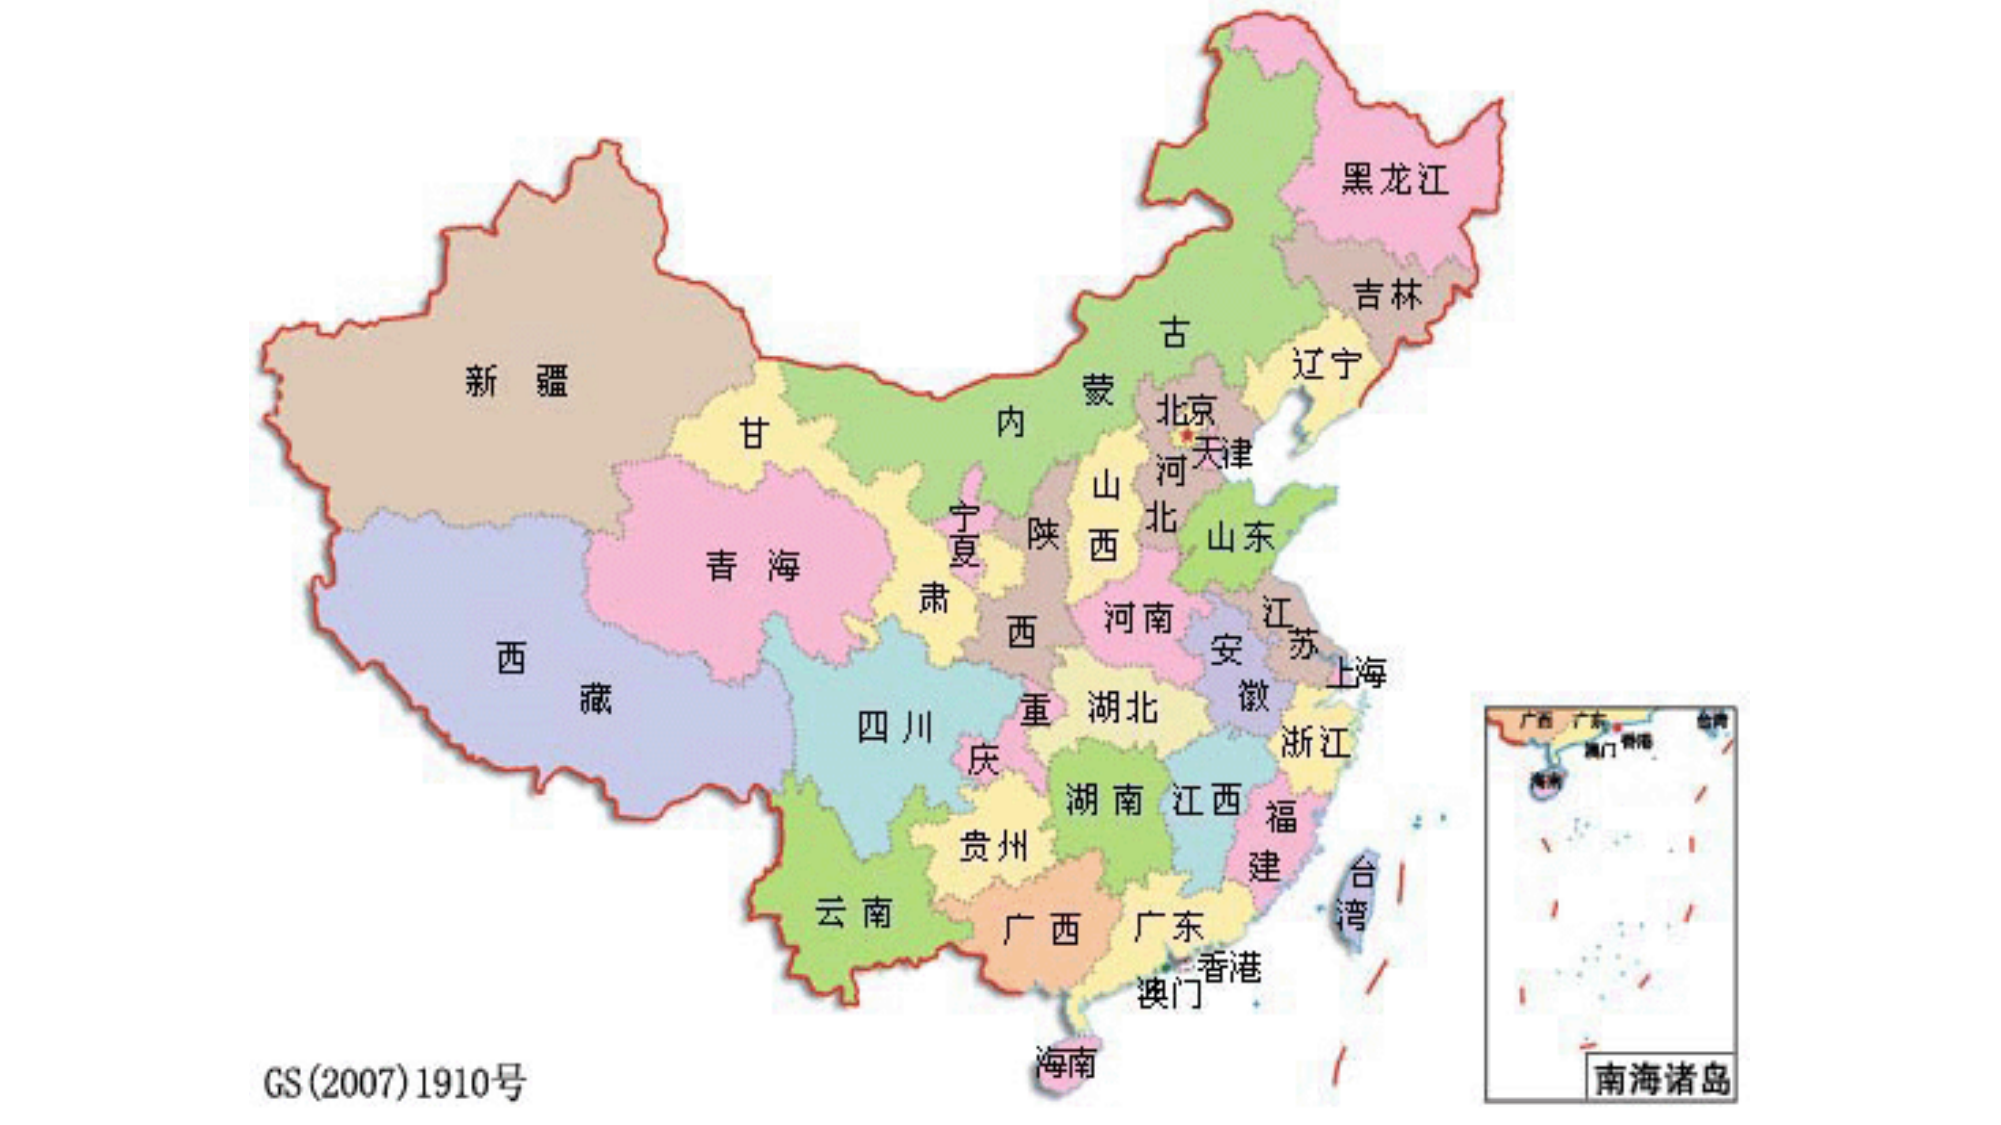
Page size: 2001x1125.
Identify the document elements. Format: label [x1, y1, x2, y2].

picture [249, 0, 1750, 1125]
